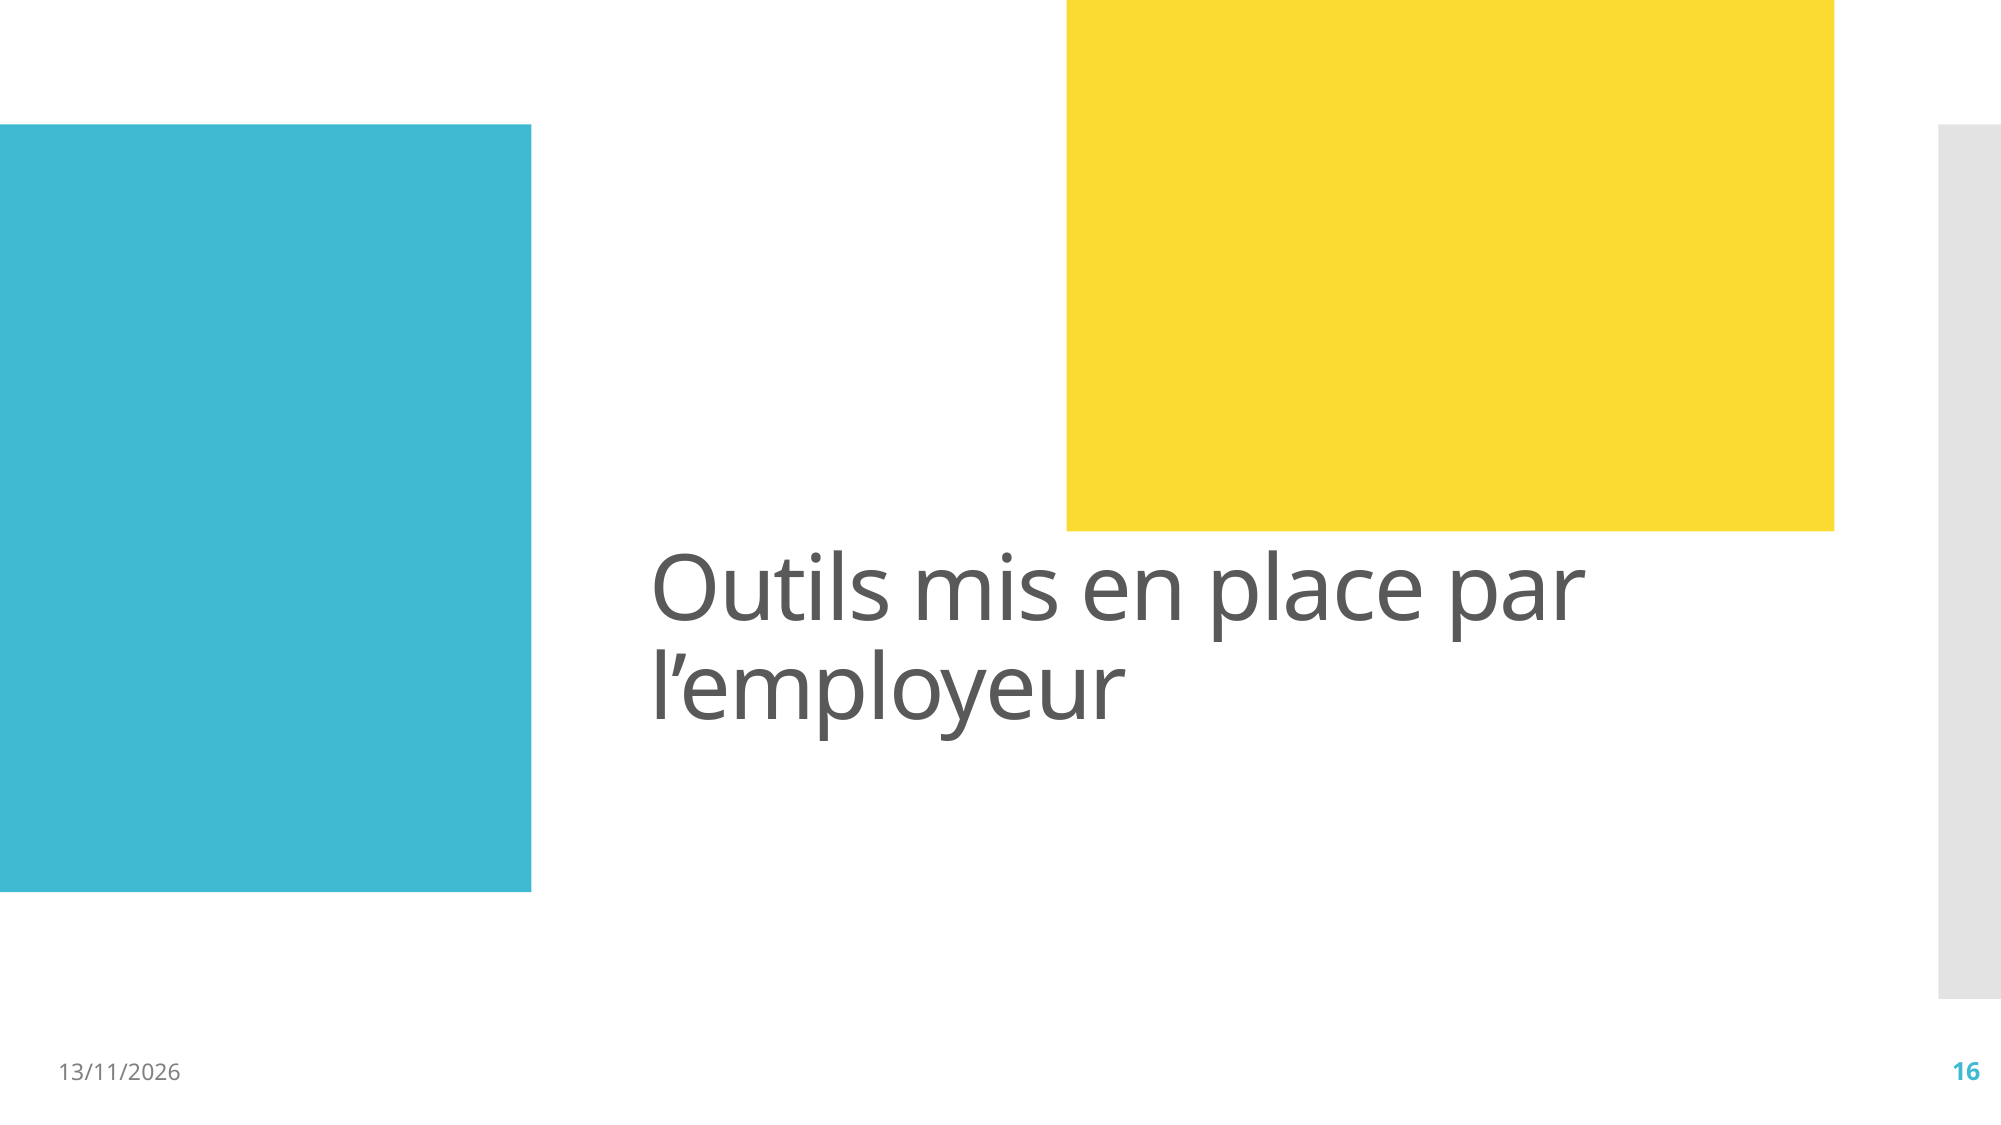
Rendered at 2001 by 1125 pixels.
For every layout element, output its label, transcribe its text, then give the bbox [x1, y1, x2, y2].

title Outils mis en place par l’employeur [634, 213, 1835, 747]
slide_number 16 [1744, 1042, 1996, 1103]
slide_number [43, 1042, 493, 1103]
